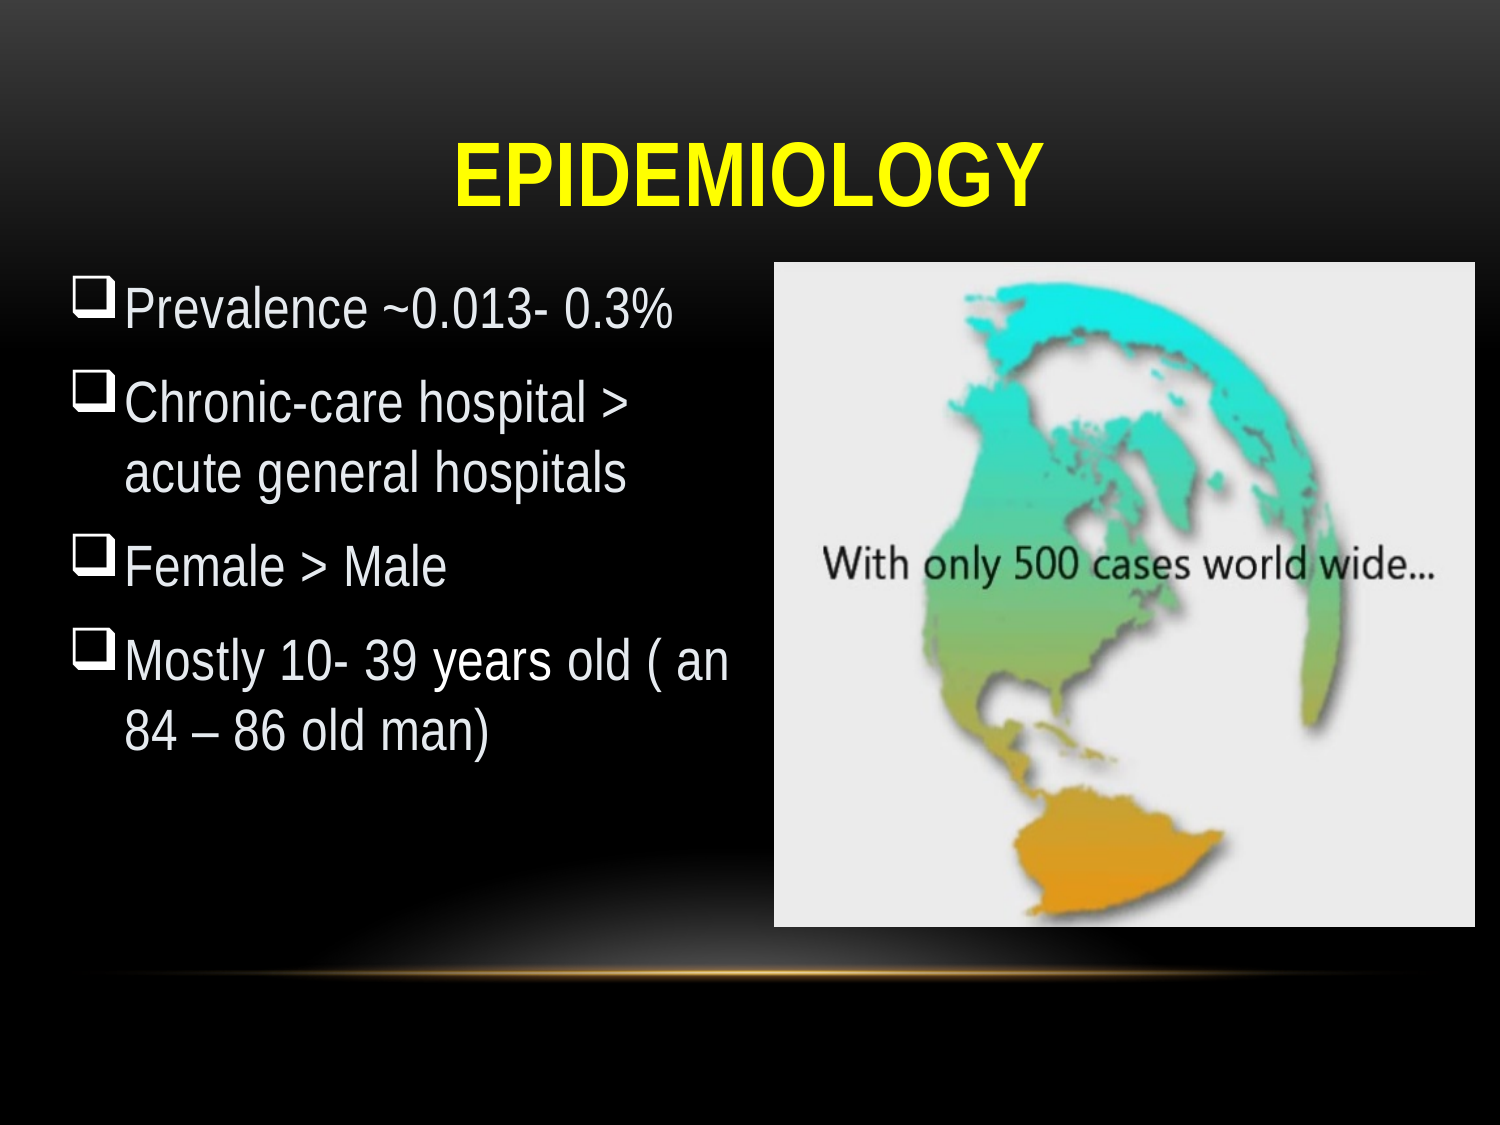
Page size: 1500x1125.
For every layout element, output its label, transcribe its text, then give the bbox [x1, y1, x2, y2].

title epidemiology [99, 45, 1400, 233]
picture [0, 0, 1500, 1125]
list Prevalence ~0.013- 0.3% Chronic-care hospital > acute general hospitals Female > Male Mostly 10- 39 years old ( an 84 – 86 old man) [53, 262, 779, 1063]
